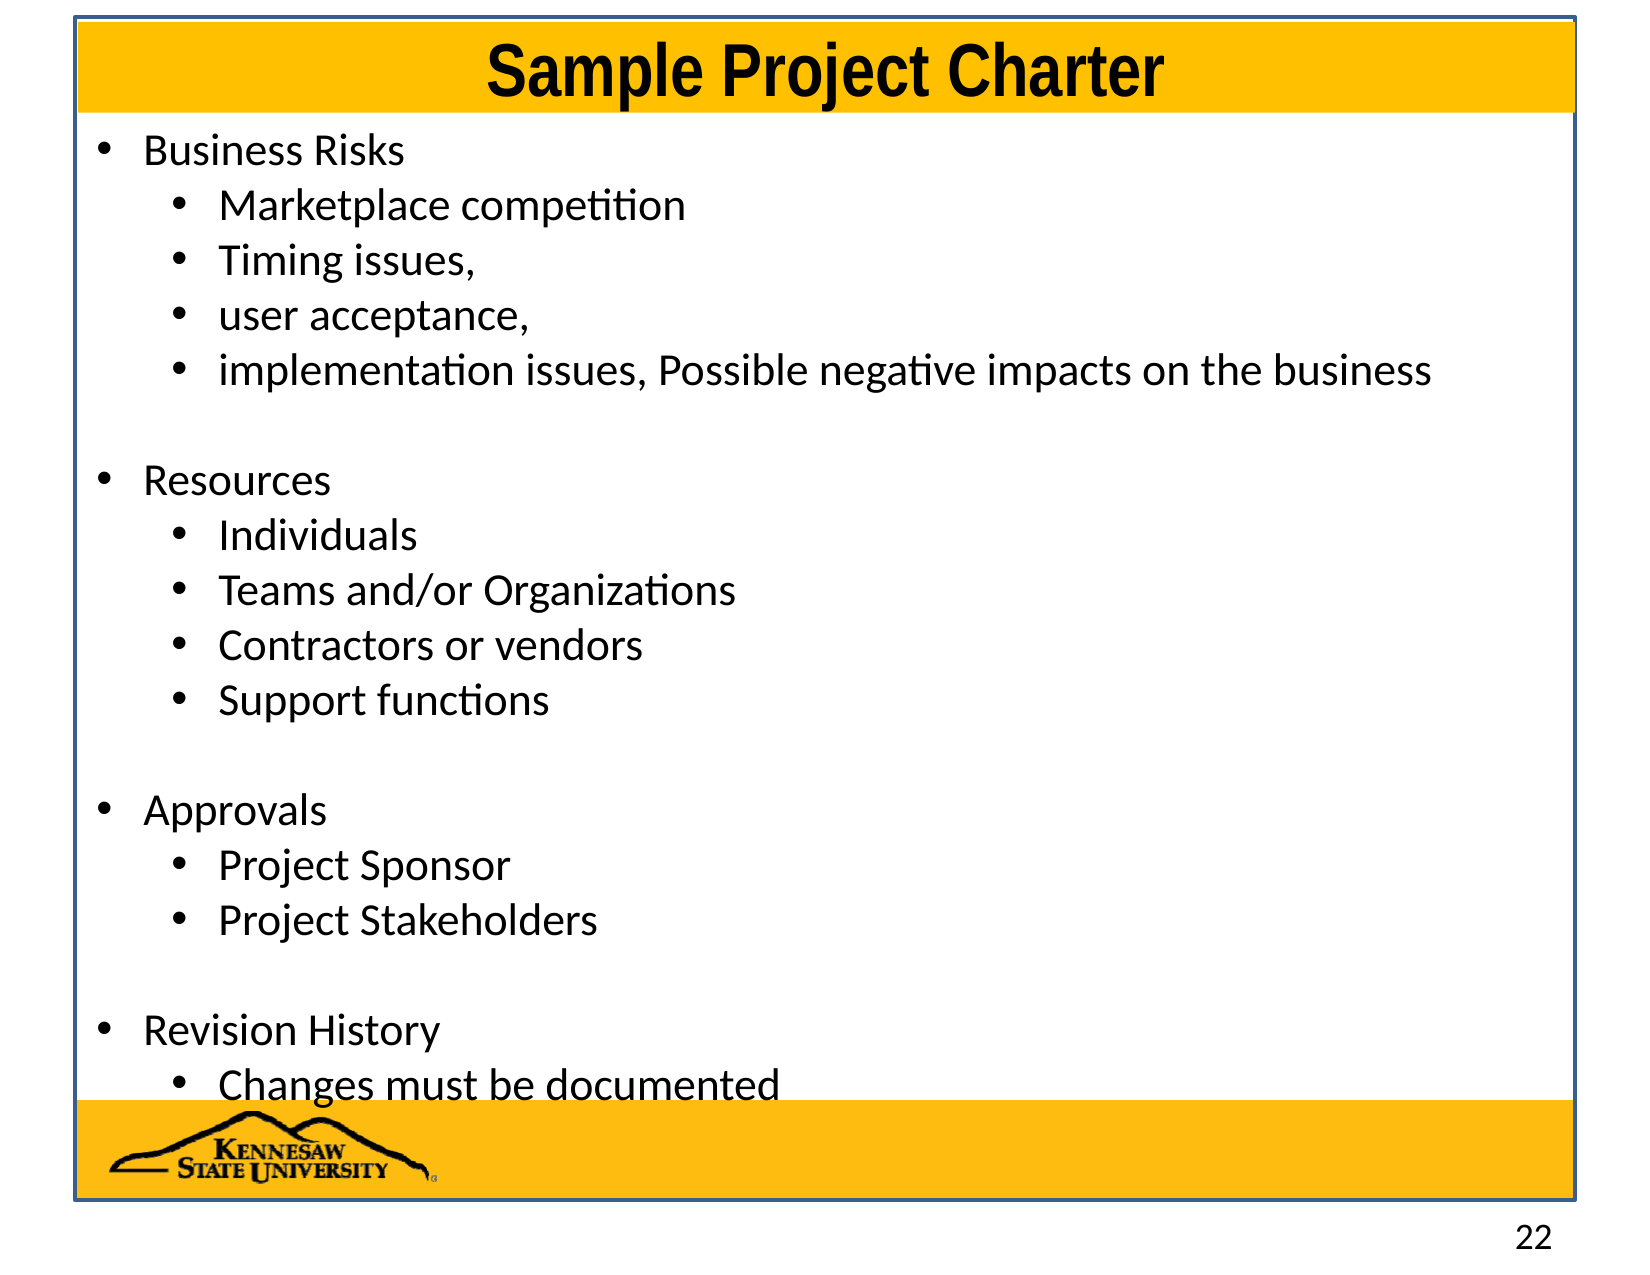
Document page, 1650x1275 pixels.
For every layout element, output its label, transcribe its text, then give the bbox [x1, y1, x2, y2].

title Sample Project Charter [77, 21, 1575, 113]
text_box Business Risks Marketplace competition Timing issues, user acceptance, implementation issues, Possible negative impacts on the business Resources Individuals Teams and/or Organizations Contractors or vendors Support functions Approvals Project Sponsor Project Stakeholders Revision History Changes must be documented [81, 112, 1482, 1117]
picture [108, 1117, 437, 1184]
